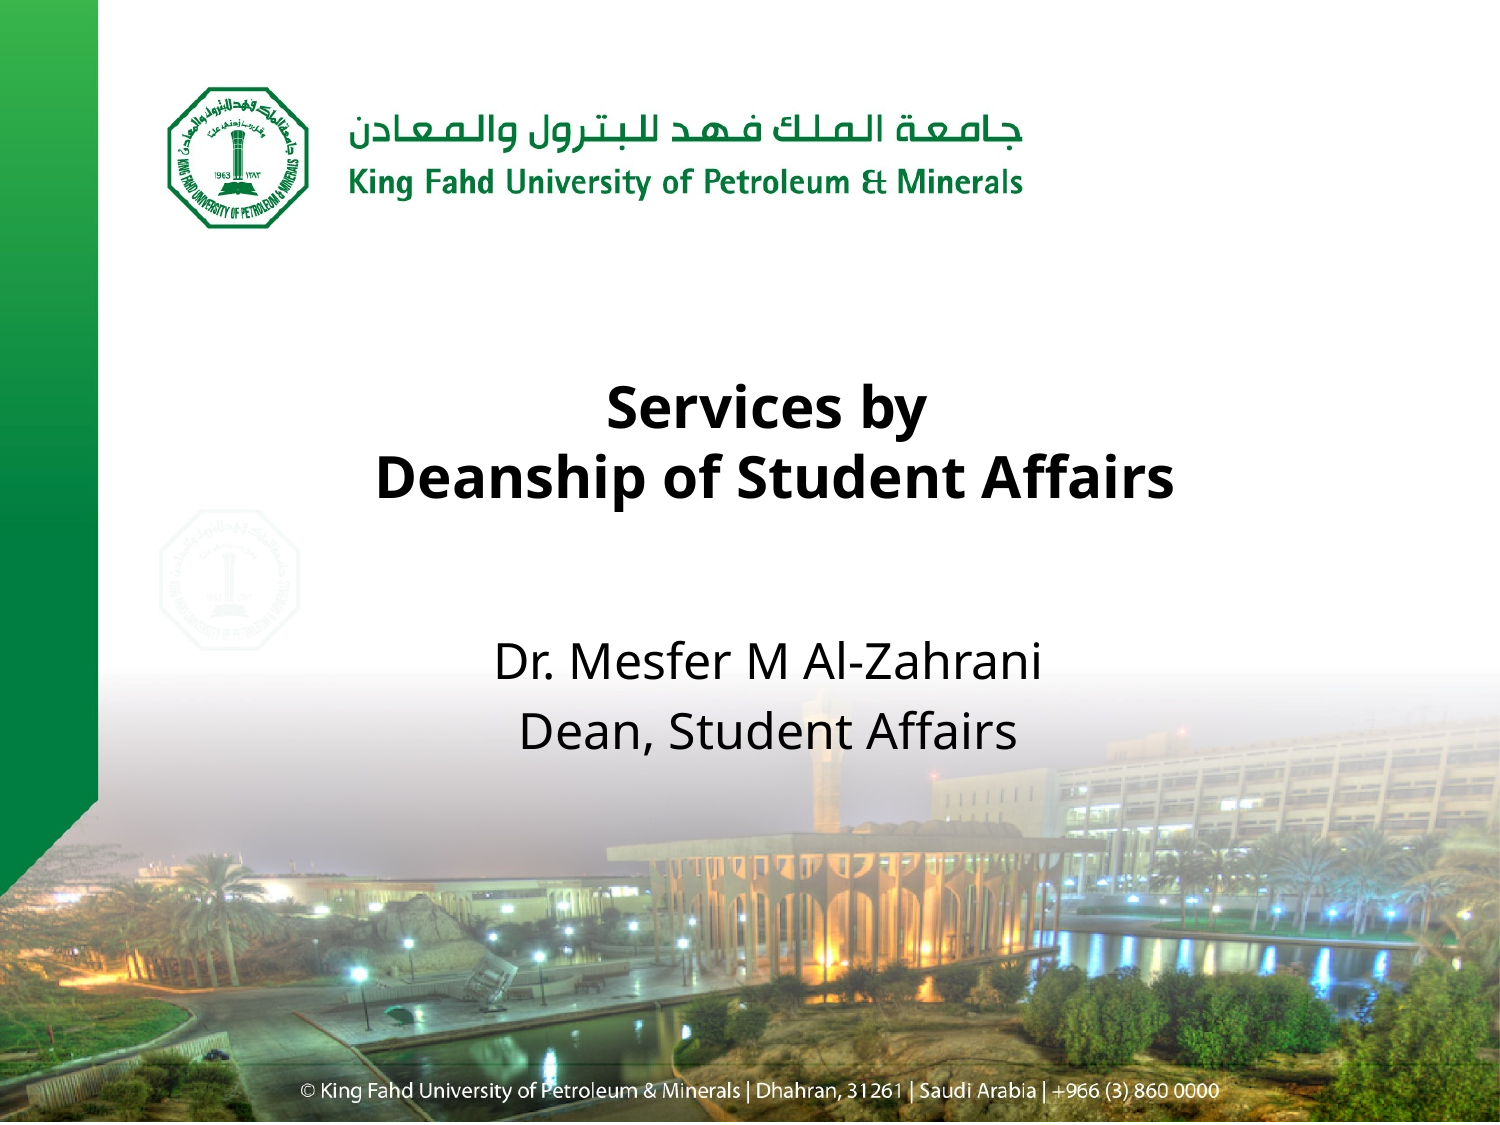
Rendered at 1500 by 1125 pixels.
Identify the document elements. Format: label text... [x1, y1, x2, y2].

text_box Services by Deanship of Student Affairs [187, 362, 1363, 518]
picture [0, 0, 1500, 1122]
subtitle Dr. Mesfer M Al-Zahrani Dean, Student Affairs [212, 518, 1326, 1013]
